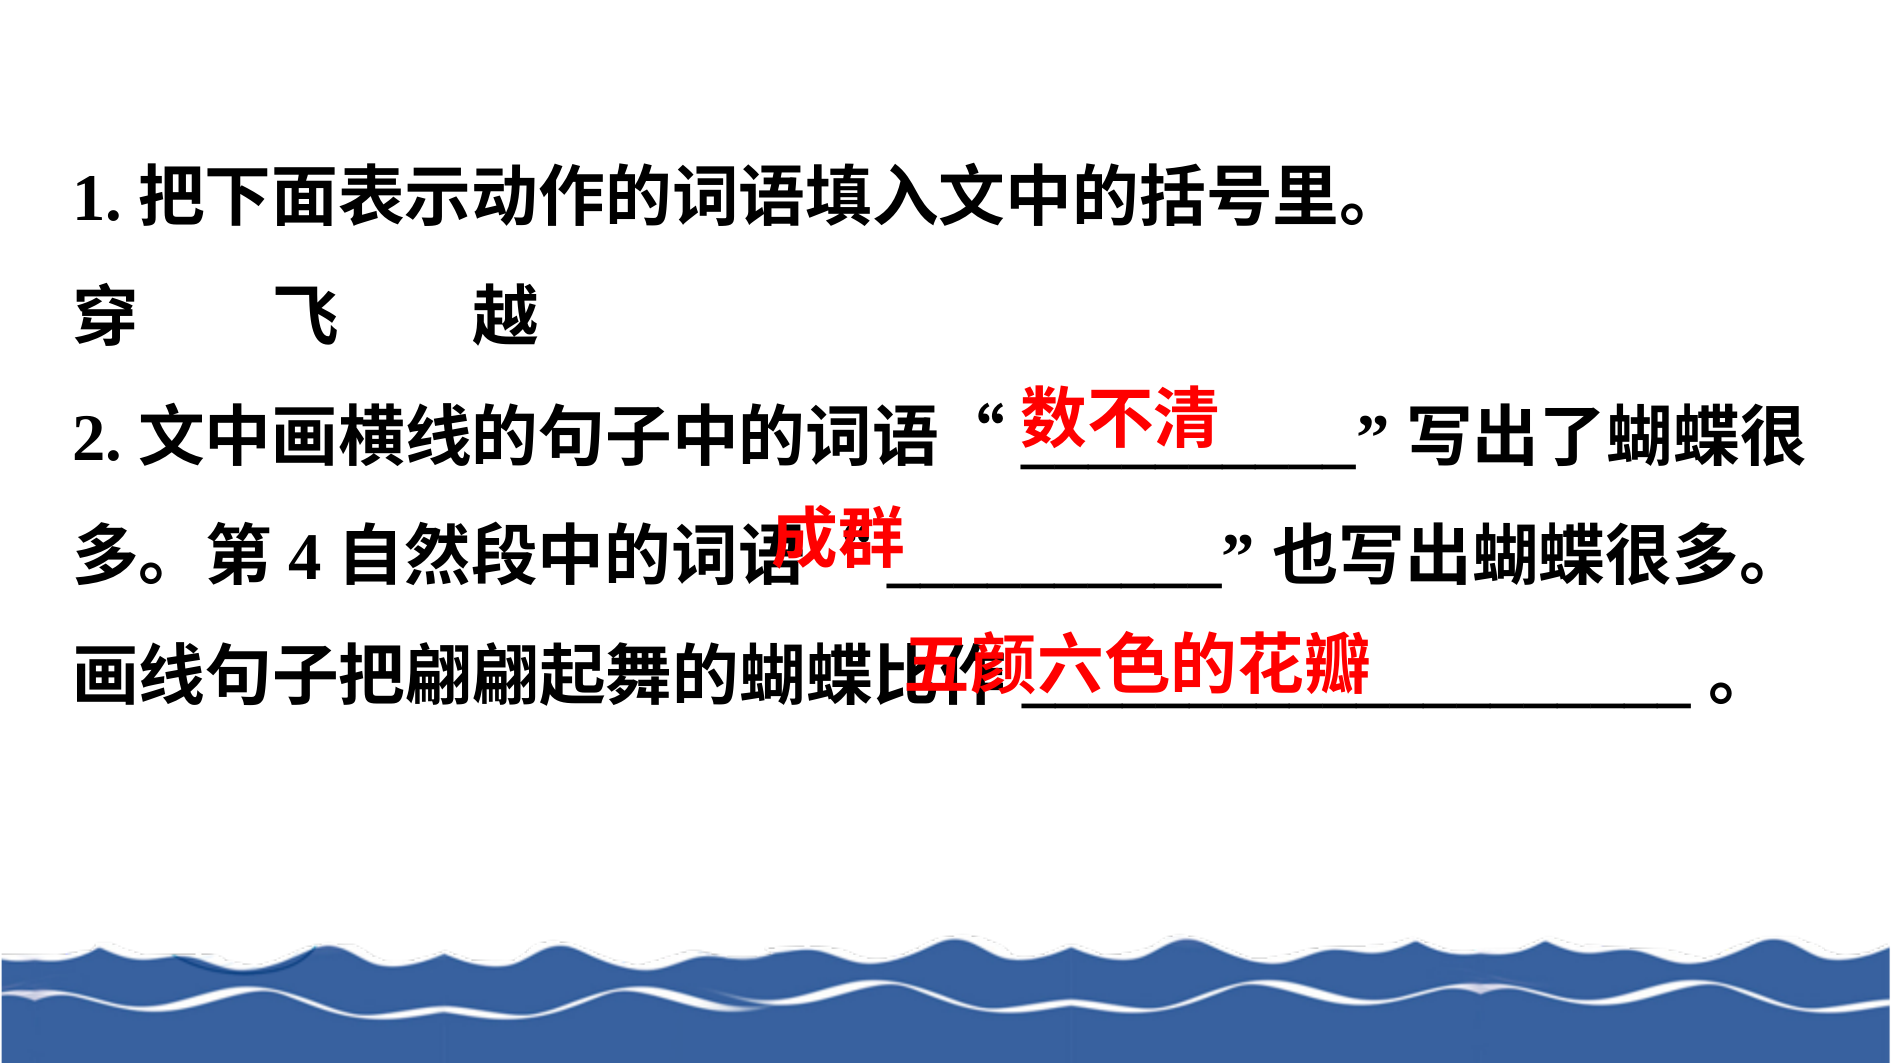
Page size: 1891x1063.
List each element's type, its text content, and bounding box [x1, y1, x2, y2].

picture [1, 886, 1891, 1063]
text_box 五颜六色的花瓣 [889, 614, 1387, 709]
text_box 数不清 [1005, 368, 1236, 464]
text_box 成群 [757, 488, 921, 584]
text_box 1.把下面表示动作的词语填入文中的括号里。 穿 飞 越 2.文中画横线的句子中的词语“__________”写出了蝴蝶很多。第4自然段中的词语“__________”也写出蝴蝶很多。画线句子把翩翩起舞的蝴蝶比作____________________。 [57, 106, 1835, 721]
